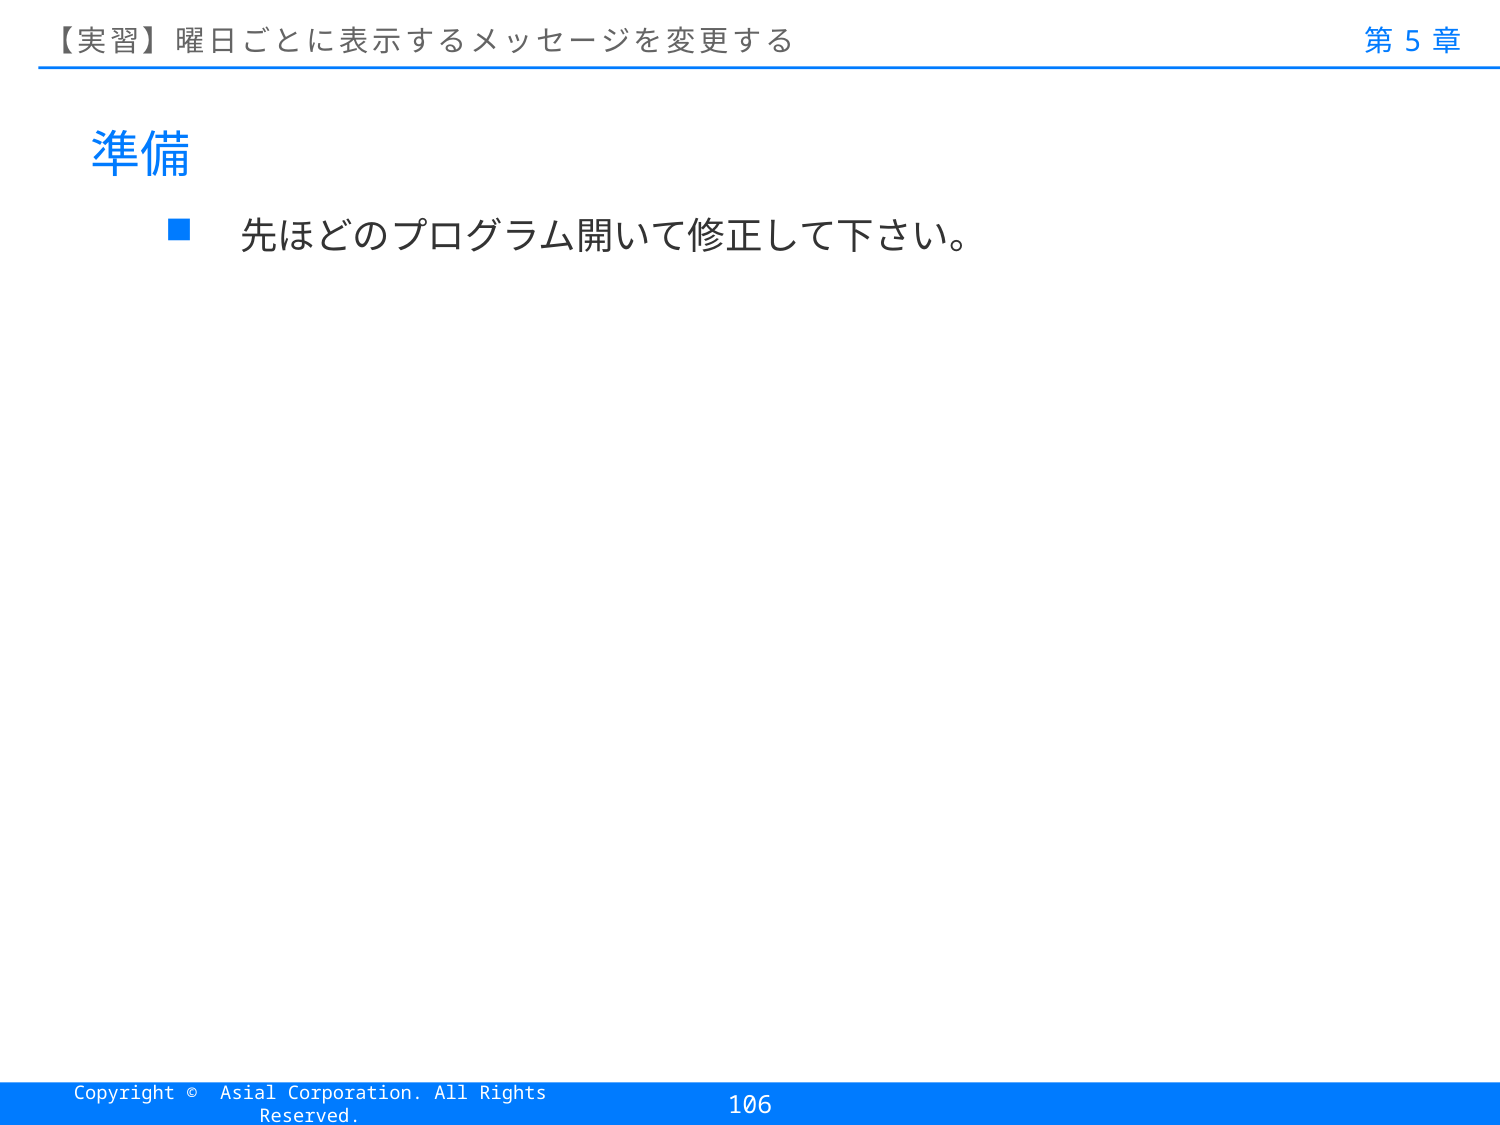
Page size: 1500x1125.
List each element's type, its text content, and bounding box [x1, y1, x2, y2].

title 【実習】曜日ごとに表示するメッセージを変更する [29, 7, 702, 72]
slide_number 106 [581, 1075, 919, 1125]
list 第5章 [702, 7, 1477, 72]
list 準備 先ほどのプログラム開いて修正して下さい。 [75, 84, 1425, 988]
